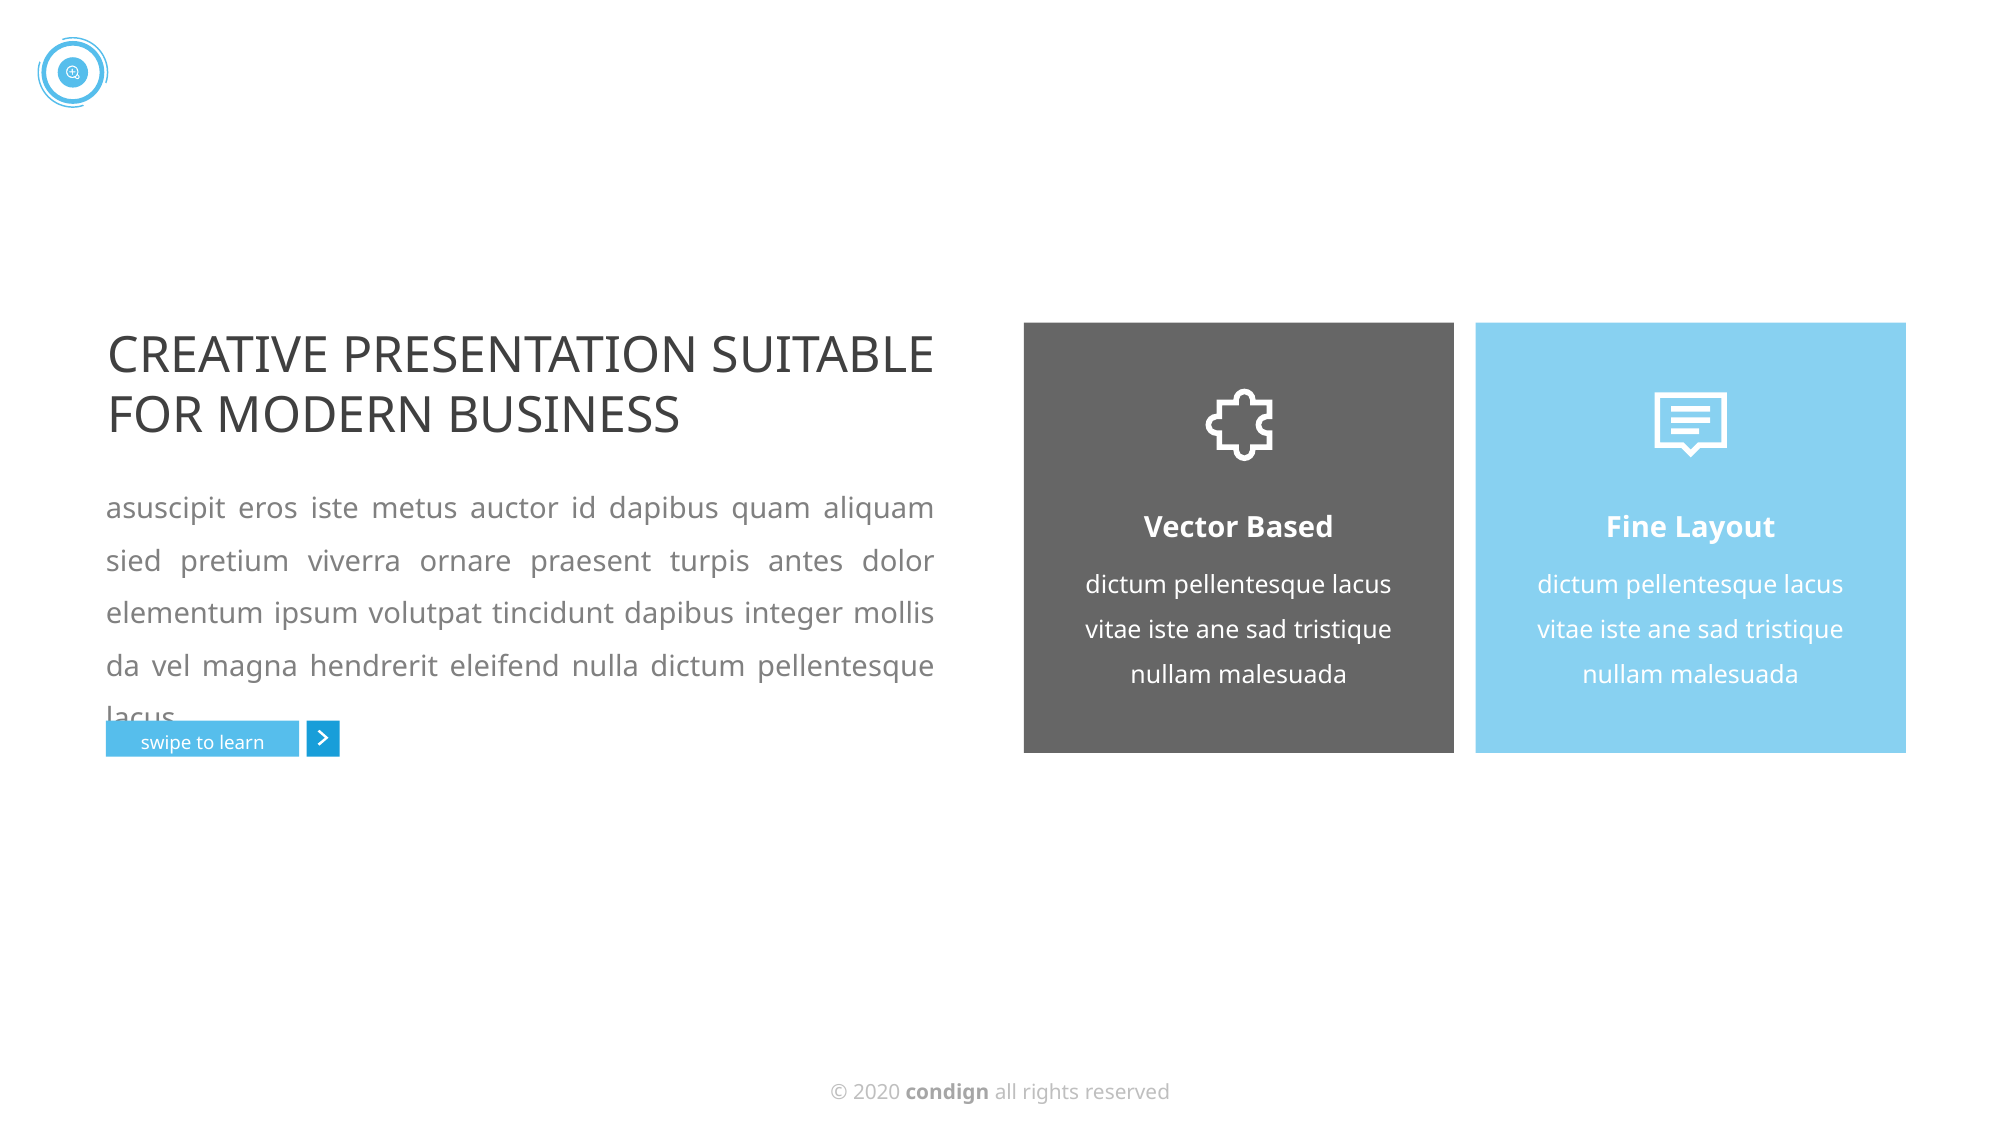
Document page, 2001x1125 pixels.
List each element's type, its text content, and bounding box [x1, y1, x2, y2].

picture [1023, 322, 1906, 753]
text_box CREATIVE PRESENTATION SUITABLE FOR MODERN BUSINESS [107, 322, 961, 443]
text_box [1074, 491, 1403, 686]
text_box [37, 37, 109, 108]
text_box asuscipit eros iste metus auctor id dapibus quam aliquam sied pretium viverra ornare praesent turpis antes dolor elementum ipsum volutpat tincidunt dapibus integer mollis da vel magna hendrerit eleifend nulla dictum pellentesque lacus [105, 472, 936, 735]
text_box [1526, 491, 1855, 686]
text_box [105, 719, 340, 757]
text_box © 2020 condign all rights reserved [830, 1078, 1171, 1104]
